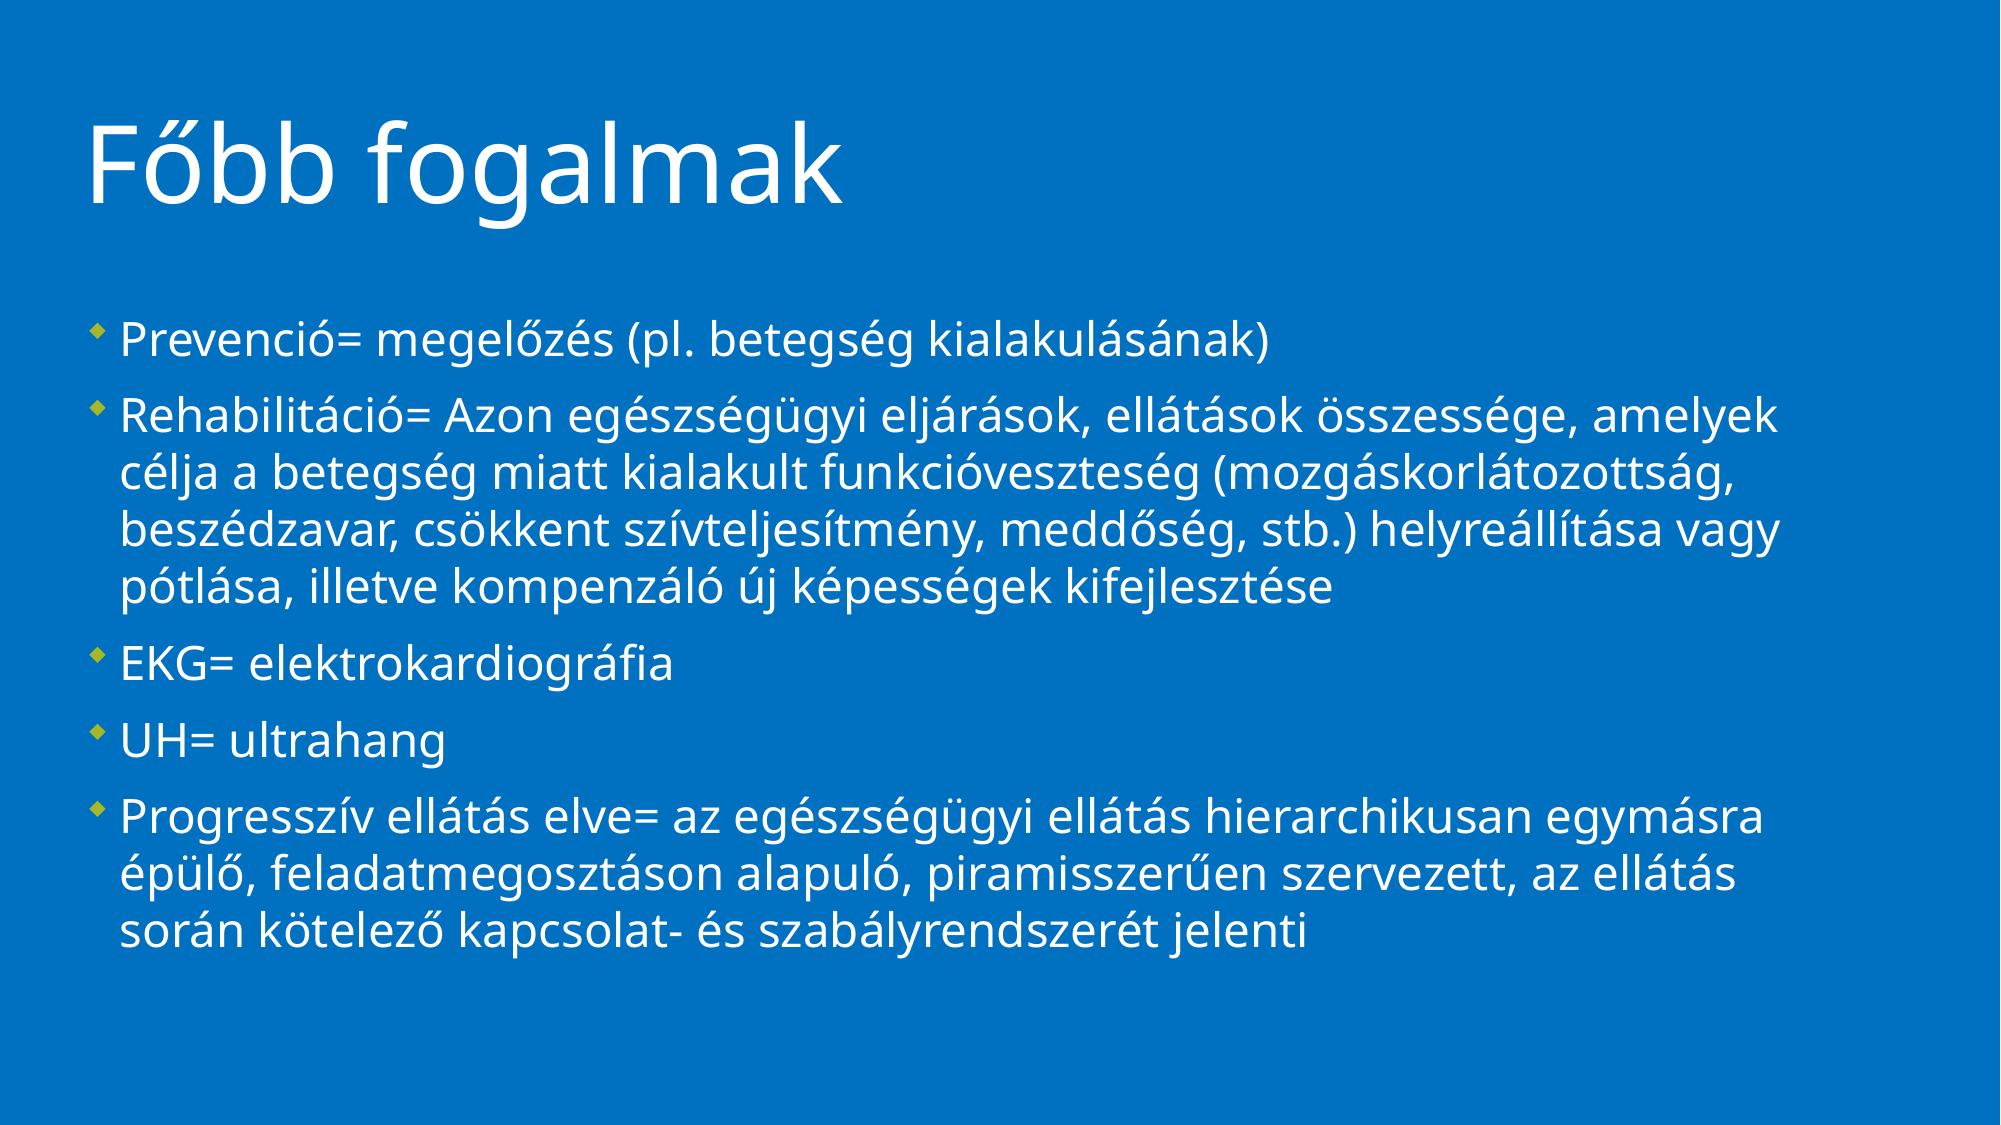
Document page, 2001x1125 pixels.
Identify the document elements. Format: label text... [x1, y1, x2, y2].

list Prevenció= megelőzés (pl. betegség kialakulásának) Rehabilitáció= Azon egészségügyi eljárások, ellátások összessége, amelyek célja a betegség miatt kialakult funkcióveszteség (mozgáskorlátozottság, beszédzavar, csökkent szívteljesítmény, meddőség, stb.) helyreállítása vagy pótlása, illetve kompenzáló új képességek kifejlesztése EKG= elektrokardiográfia UH= ultrahang Progresszív ellátás elve= az egészségügyi ellátás hierarchikusan egymásra épülő, feladatmegosztáson alapuló, piramisszerűen szervezett, az ellátás során kötelező kapcsolat- és szabályrendszerét jelenti [68, 301, 1799, 992]
title Főbb fogalmak [68, 59, 1799, 278]
